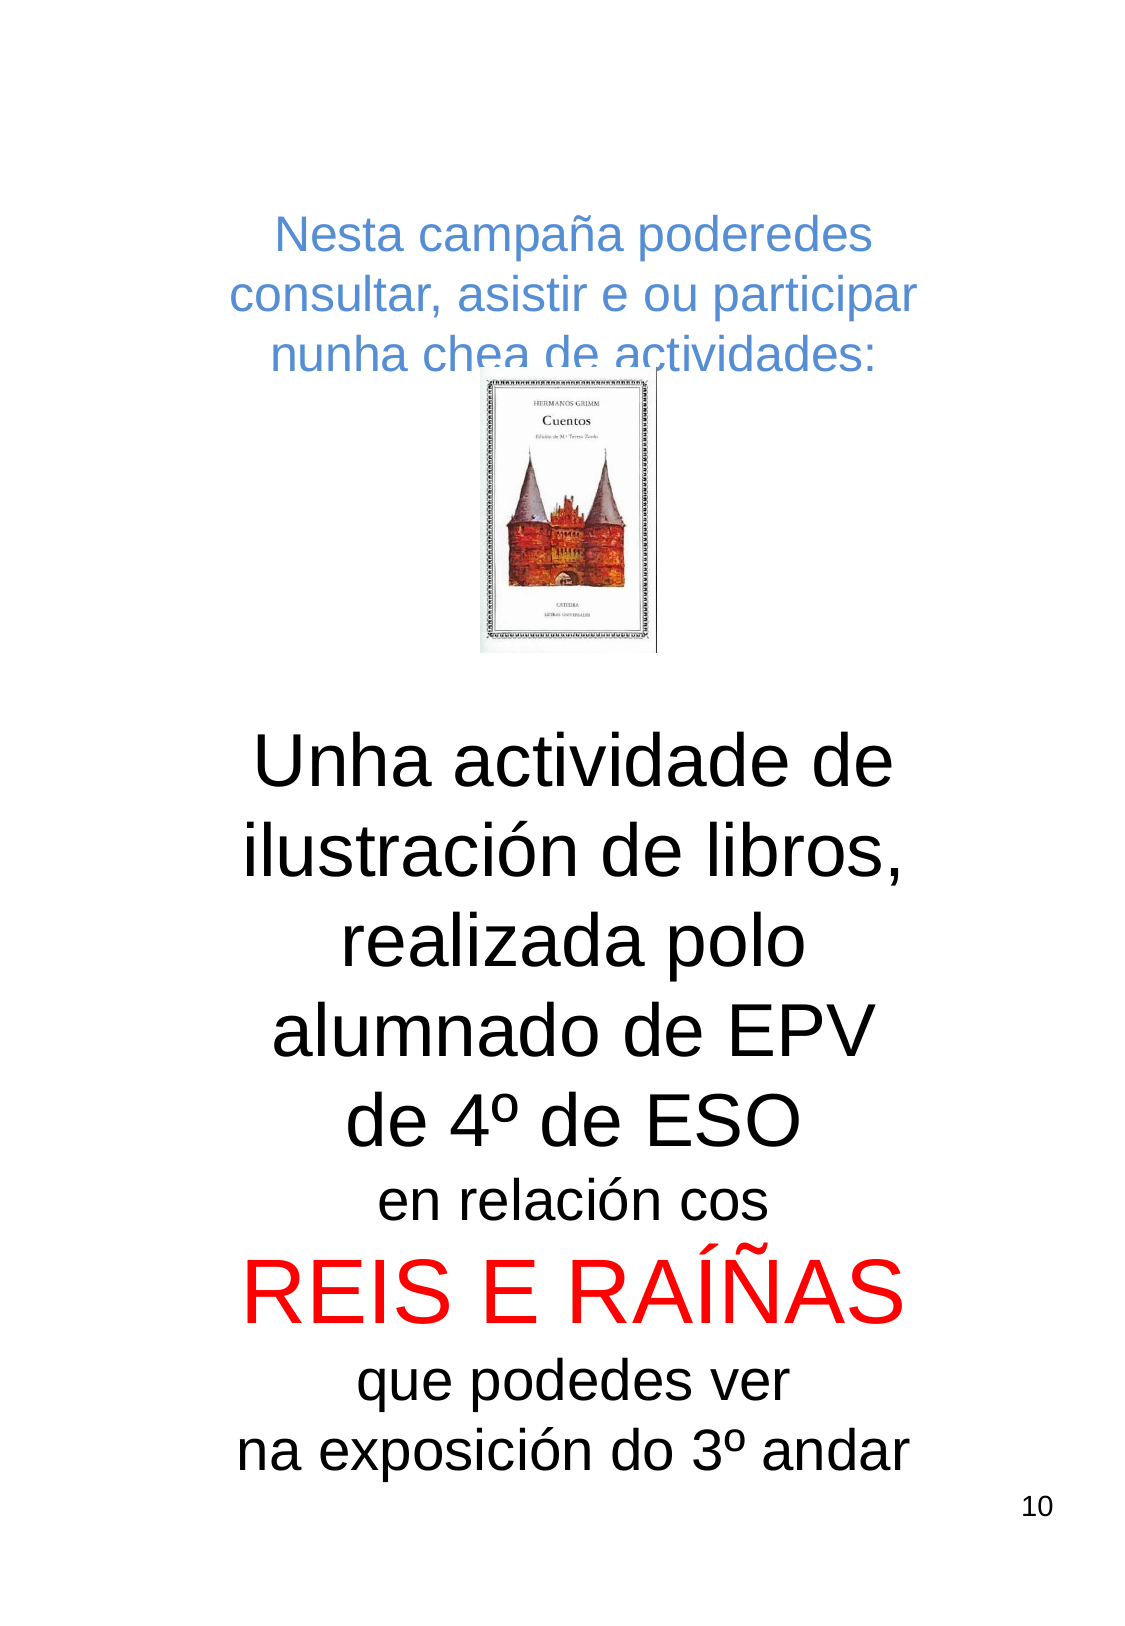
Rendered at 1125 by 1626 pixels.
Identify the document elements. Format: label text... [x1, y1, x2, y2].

picture [480, 366, 657, 653]
slide_number 10 [806, 1479, 1069, 1593]
text_box Nesta campaña poderedes consultar, asistir e ou participar nunha chea de actividades: Unha actividade de ilustración de libros, realizada polo alumnado de EPV de 4º de ESO en relación cos REIS E RAÍÑAS que podedes ver na exposición do 3º andar [152, 144, 997, 1539]
